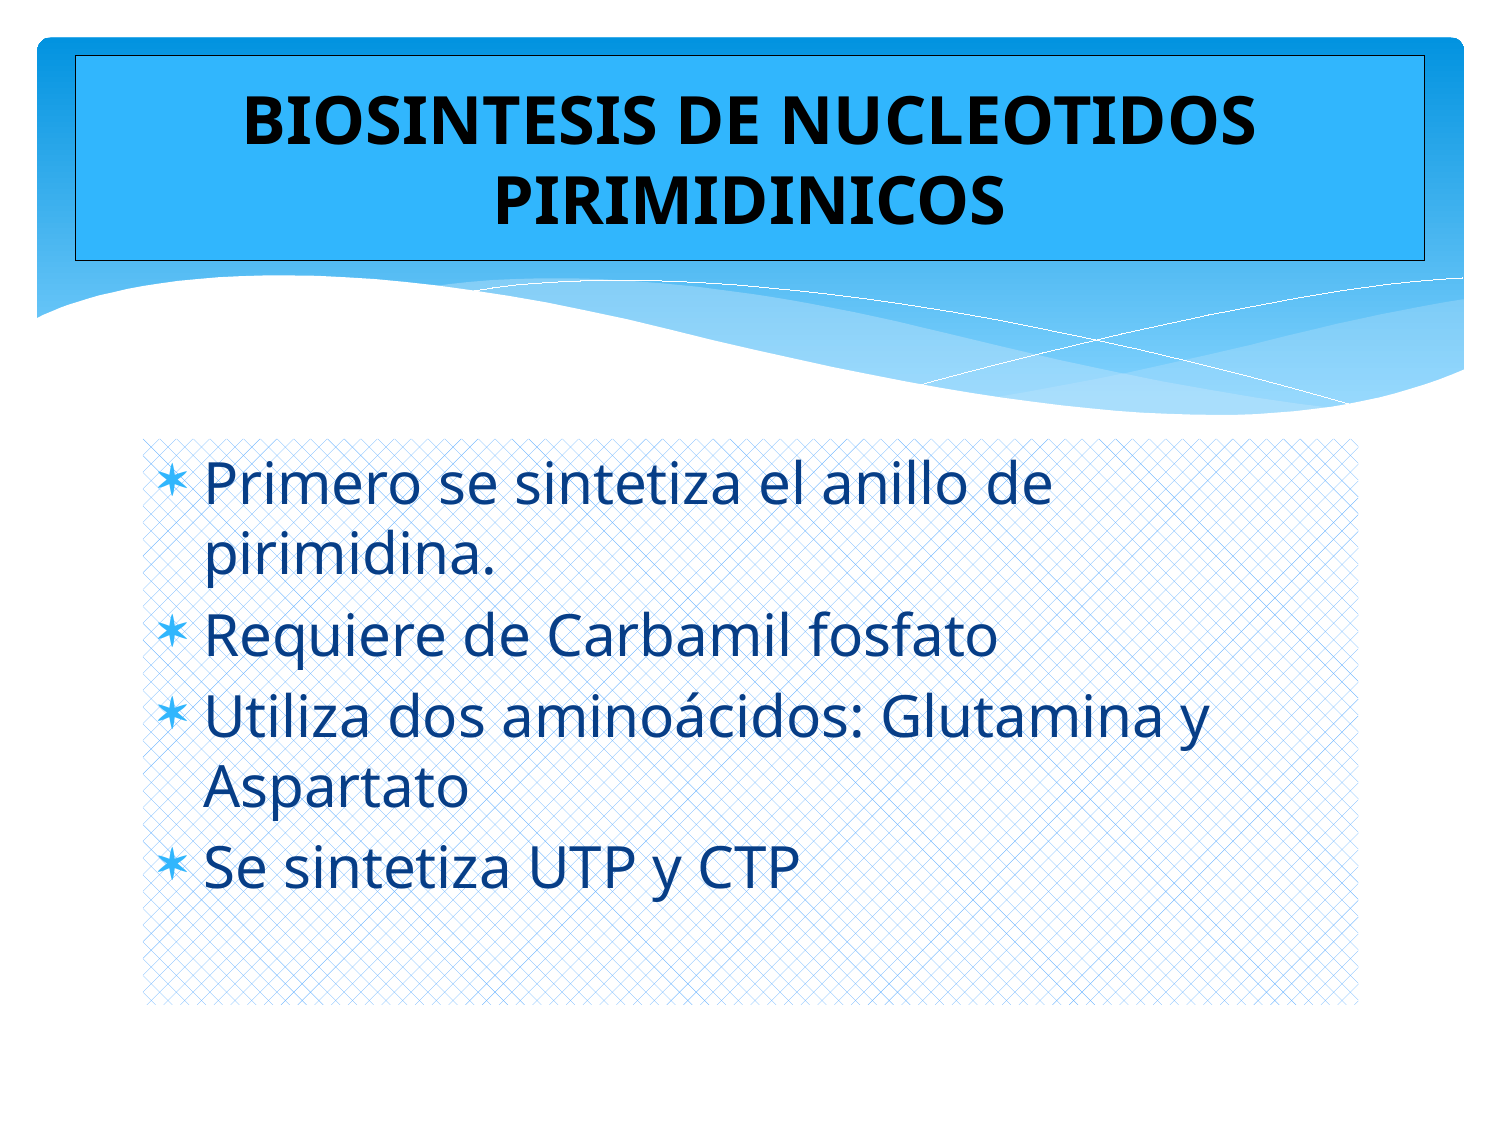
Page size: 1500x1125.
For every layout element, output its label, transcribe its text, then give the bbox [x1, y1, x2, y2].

list Primero se sintetiza el anillo de pirimidina. Requiere de Carbamil fosfato Utiliza dos aminoácidos: Glutamina y Aspartato Se sintetiza UTP y CTP [143, 438, 1359, 1005]
title BIOSINTESIS DE NUCLEOTIDOS PIRIMIDINICOS [75, 55, 1425, 261]
